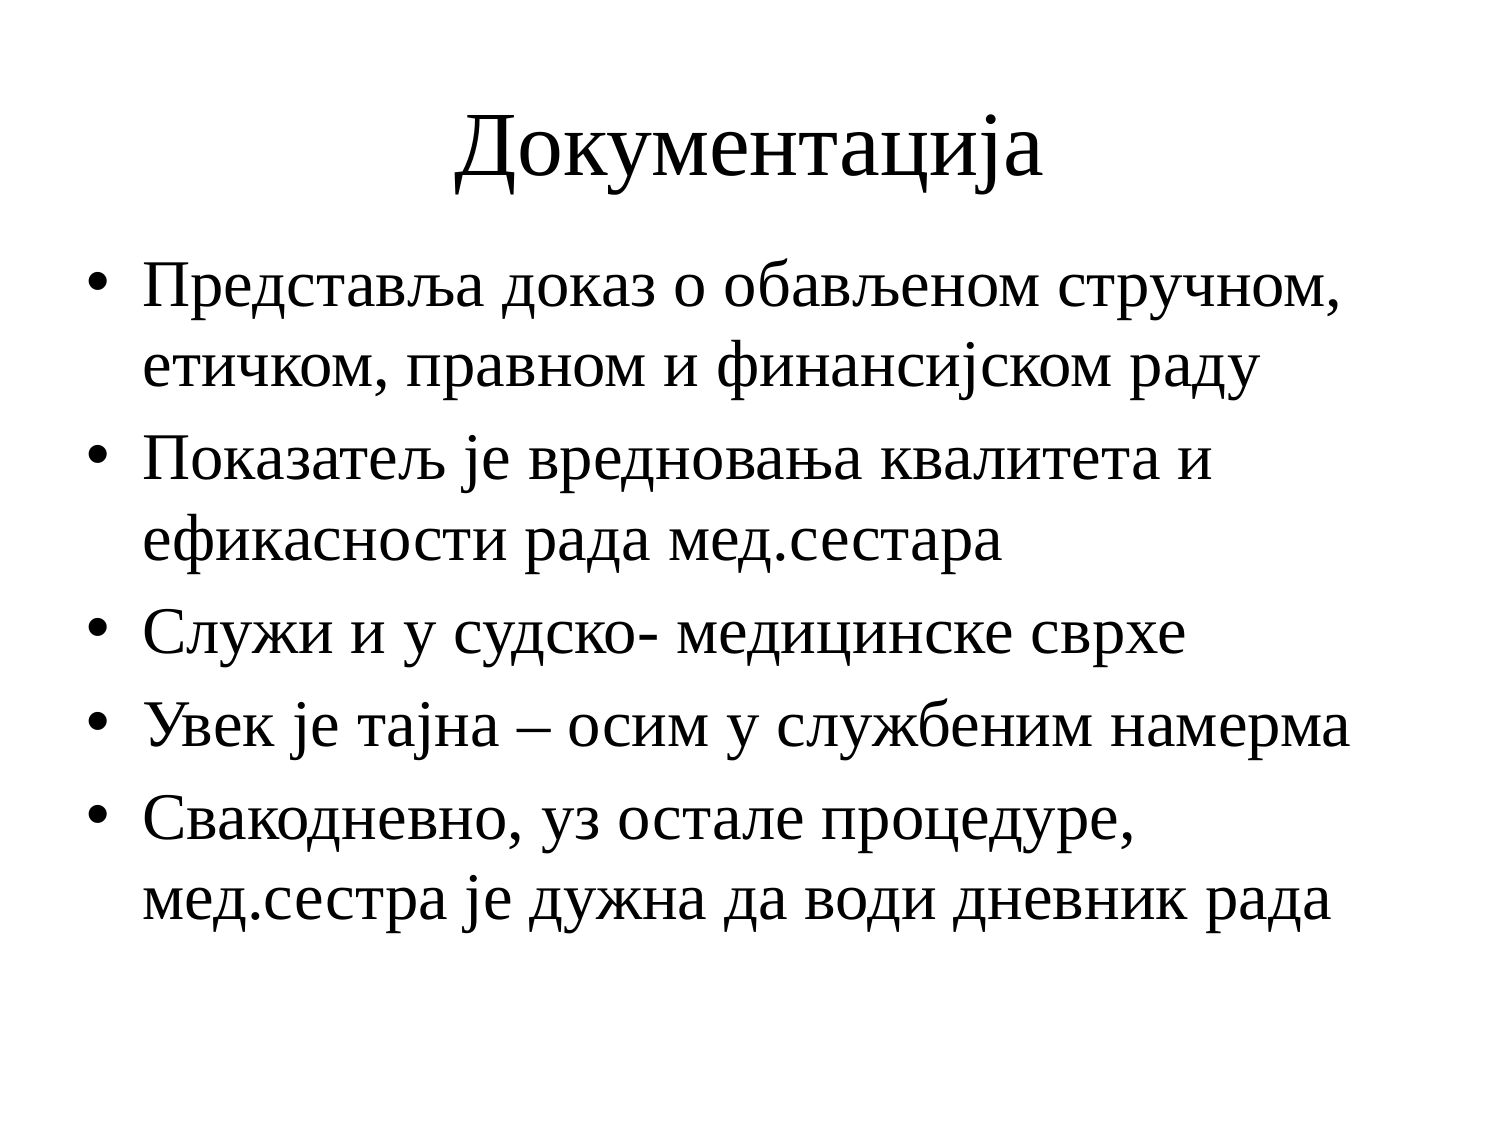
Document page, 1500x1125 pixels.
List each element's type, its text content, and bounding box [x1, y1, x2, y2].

list Представља доказ о обављеном стручном, етичком, правном и финансијском раду Показатељ је вредновања квалитета и ефикасности рада мед.сестара Служи и у судско- медицинске сврхе Увек је тајна – осим у службеним намерма Свакодневно, уз остале процедуре, мед.сестра је дужна да води дневник рада [71, 232, 1422, 975]
title Документација [75, 45, 1425, 233]
